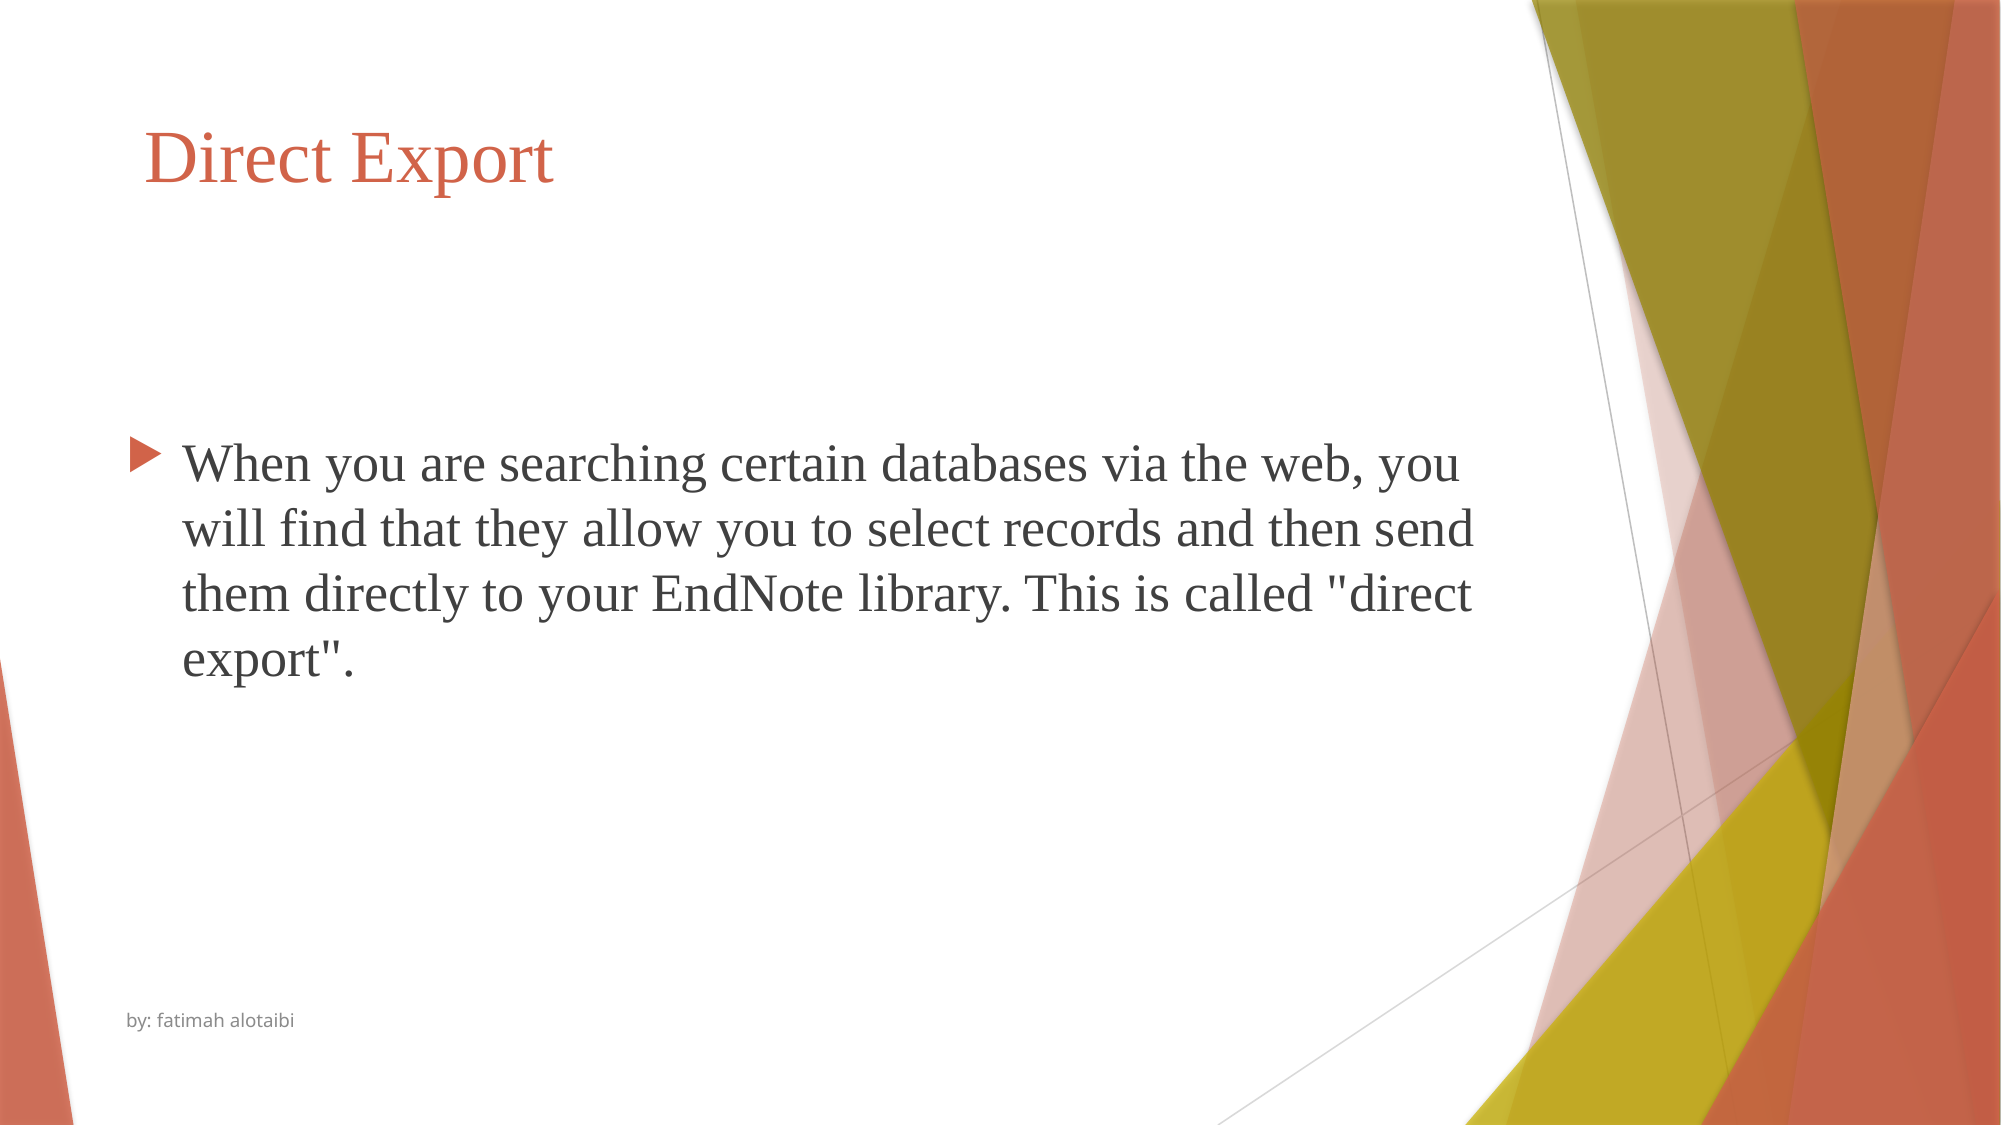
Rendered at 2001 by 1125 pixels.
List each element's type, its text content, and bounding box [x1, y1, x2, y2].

footer by: fatimah alotaibi [111, 991, 1145, 1051]
list When you are searching certain databases via the web, you will find that they allow you to select records and then send them directly to your EndNote library. This is called "direct export". [111, 354, 1522, 992]
title Direct Export [111, 99, 1522, 317]
